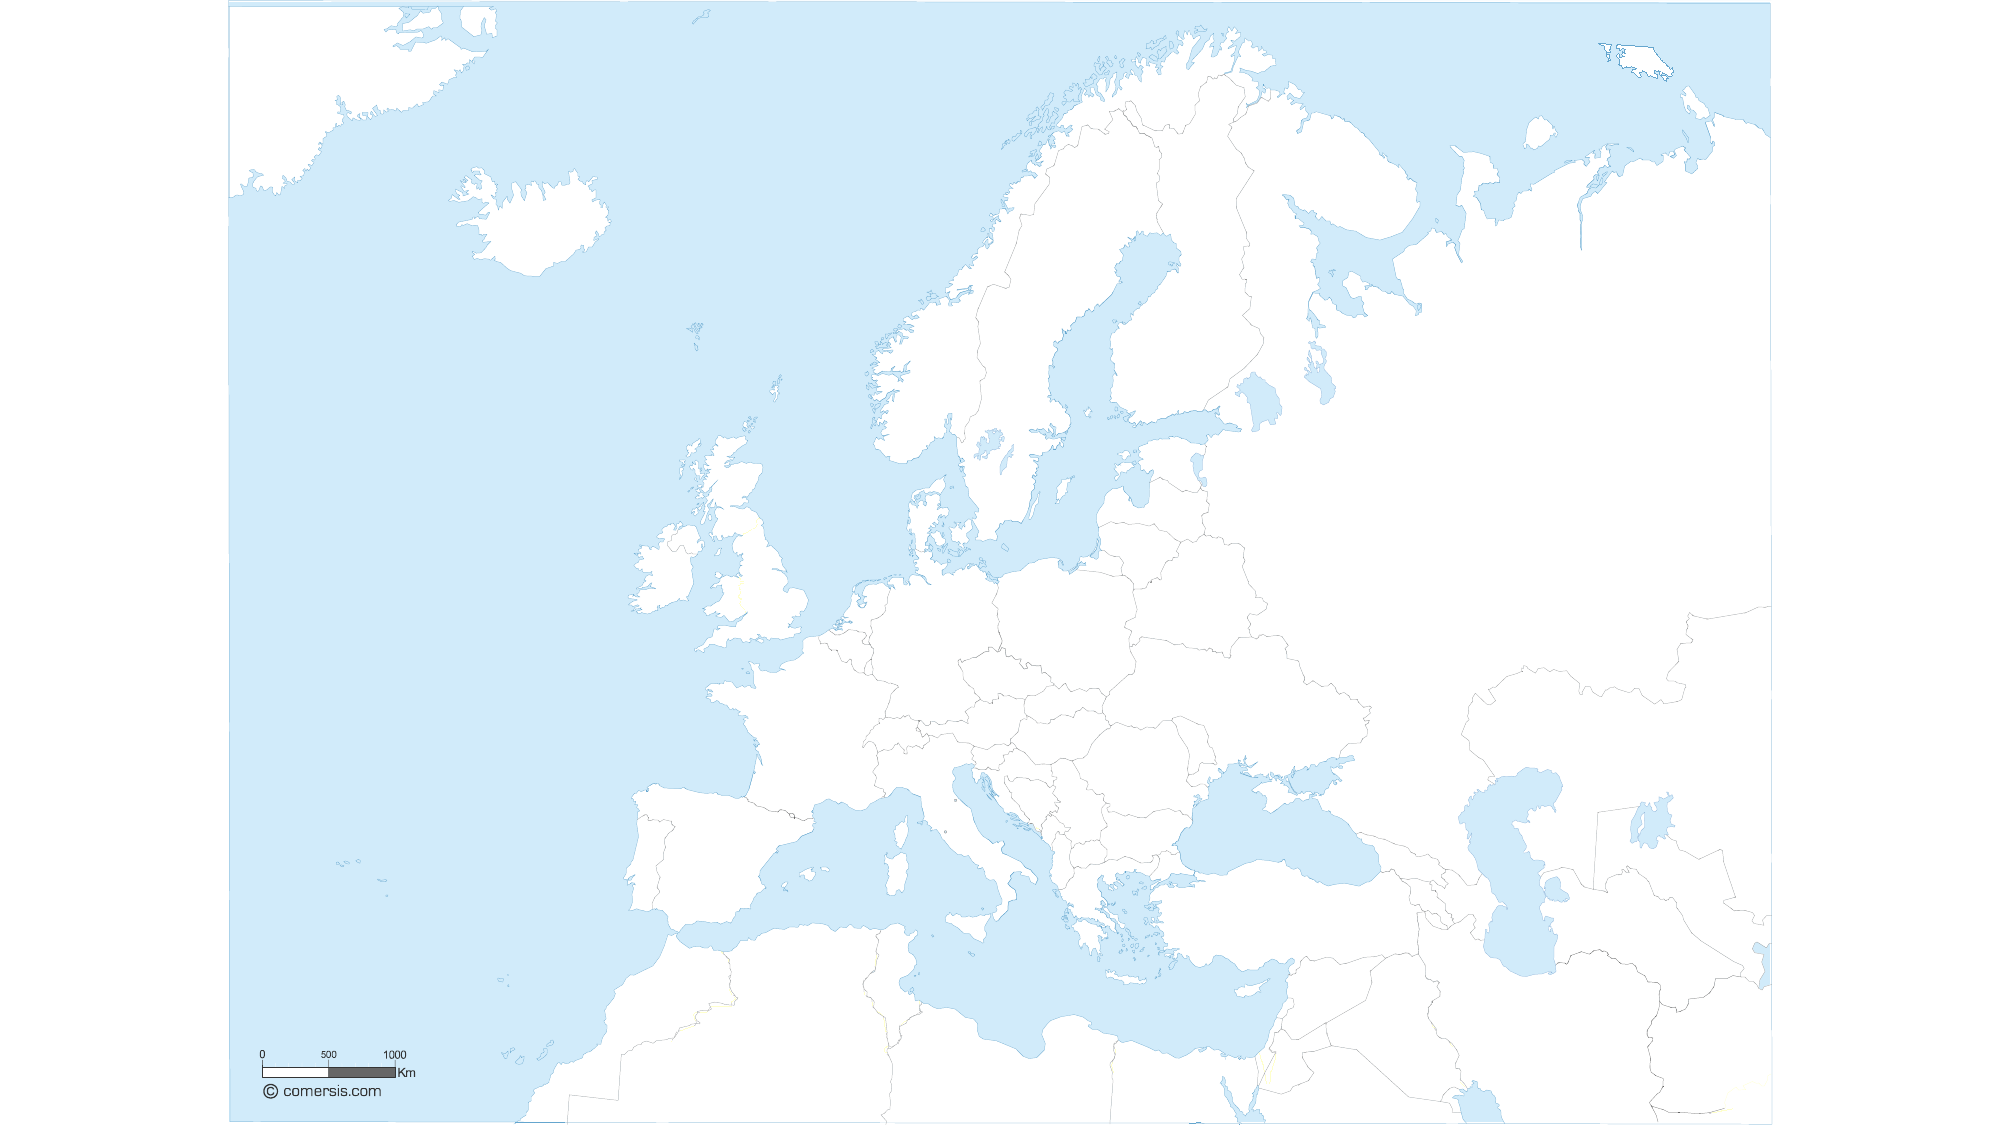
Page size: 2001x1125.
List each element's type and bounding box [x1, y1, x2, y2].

text_box [227, 0, 1773, 1125]
